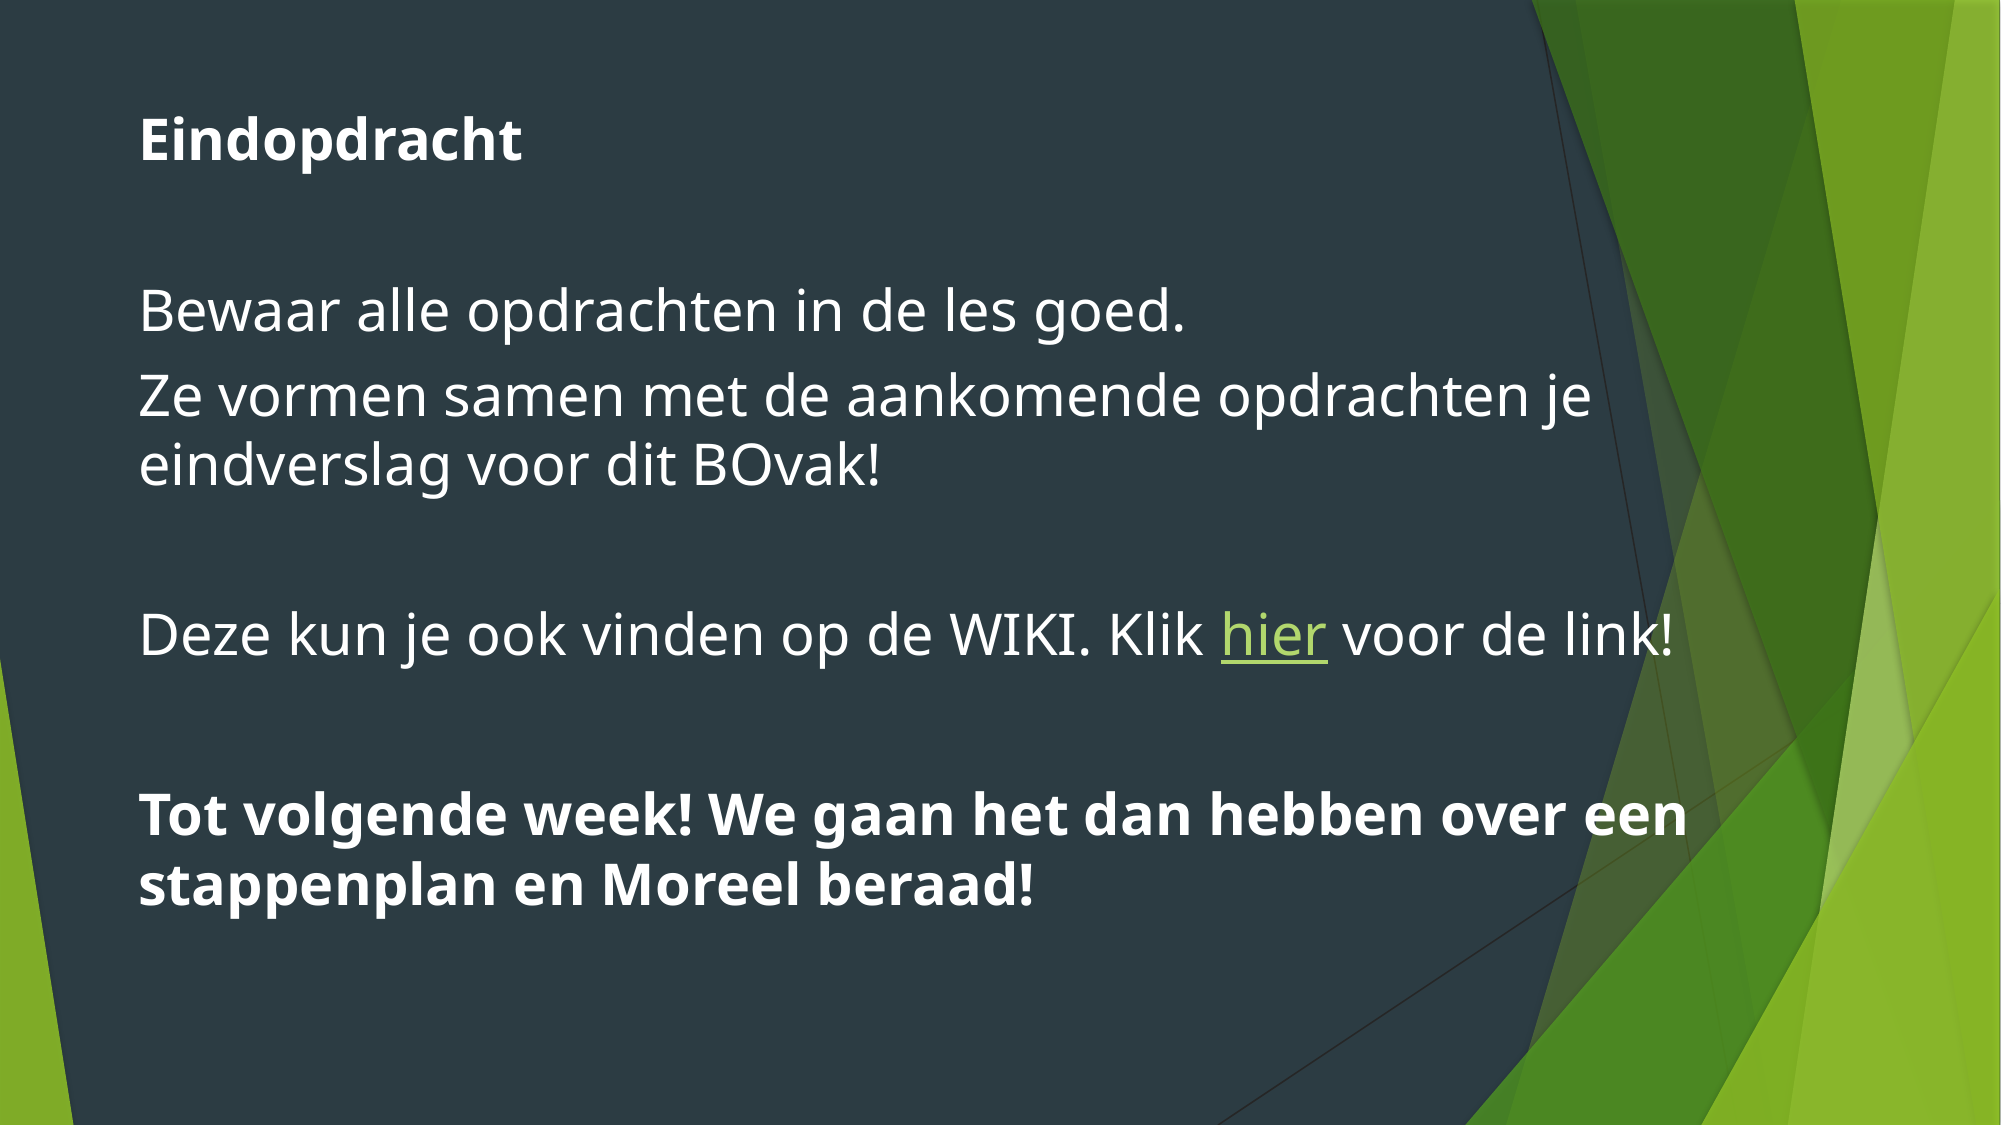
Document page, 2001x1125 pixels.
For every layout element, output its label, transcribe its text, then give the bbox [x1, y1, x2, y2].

list Eindopdracht Bewaar alle opdrachten in de les goed. Ze vormen samen met de aankomende opdrachten je eindverslag voor dit BOvak! Deze kun je ook vinden op de WIKI. Klik hier voor de link! Tot volgende week! We gaan het dan hebben over een stappenplan en Moreel beraad! [123, 95, 1776, 929]
